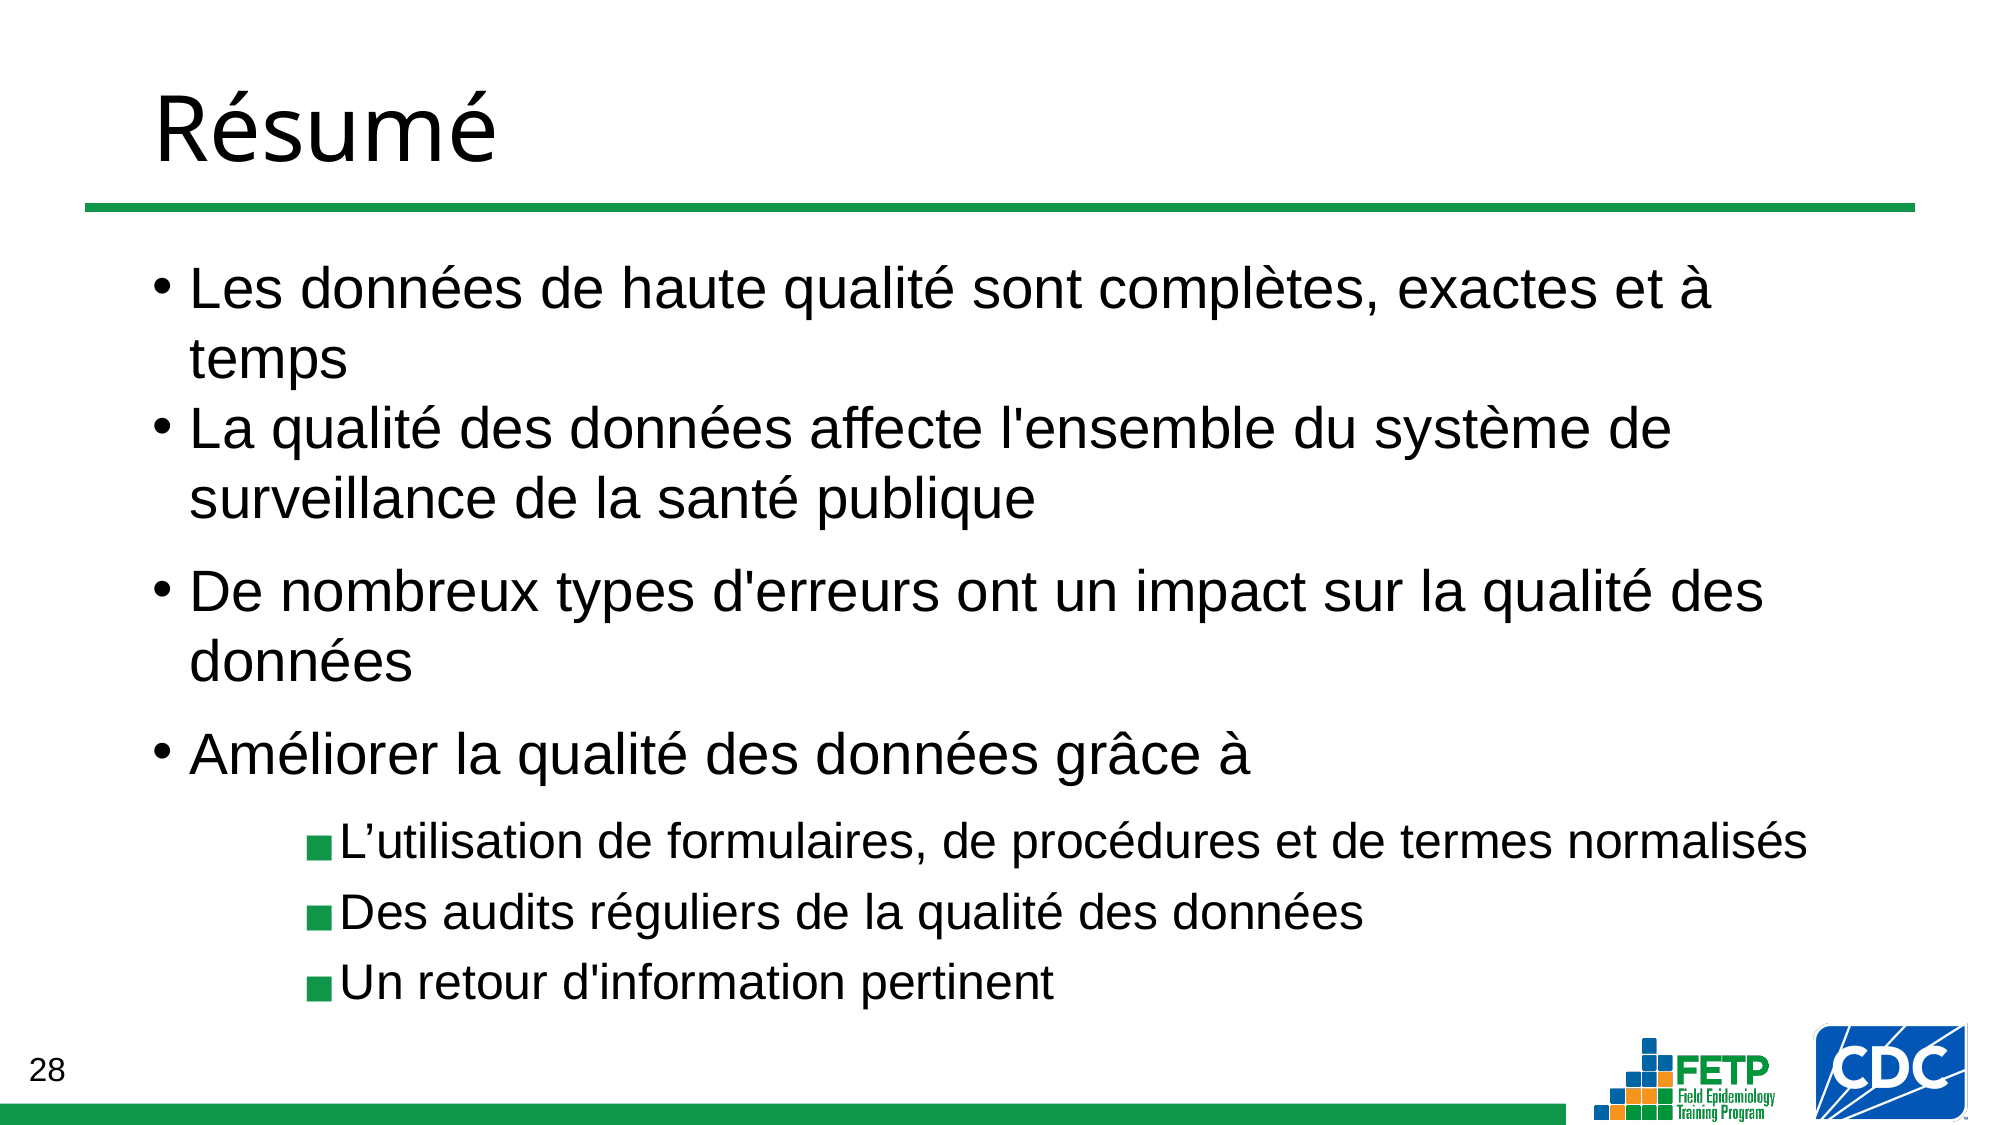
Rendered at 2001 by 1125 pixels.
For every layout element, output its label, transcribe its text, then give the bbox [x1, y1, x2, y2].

title Résumé [137, 75, 1863, 207]
picture [1813, 1023, 1968, 1122]
list Les données de haute qualité sont complètes, exactes et à temps La qualité des données affecte l'ensemble du système de surveillance de la santé publique De nombreux types d'erreurs ont un impact sur la qualité des données Améliorer la qualité des données grâce à L’utilisation de formulaires, de procédures et de termes normalisés Des audits réguliers de la qualité des données Un retour d'information pertinent [137, 242, 1863, 1004]
picture [1594, 1038, 1775, 1122]
